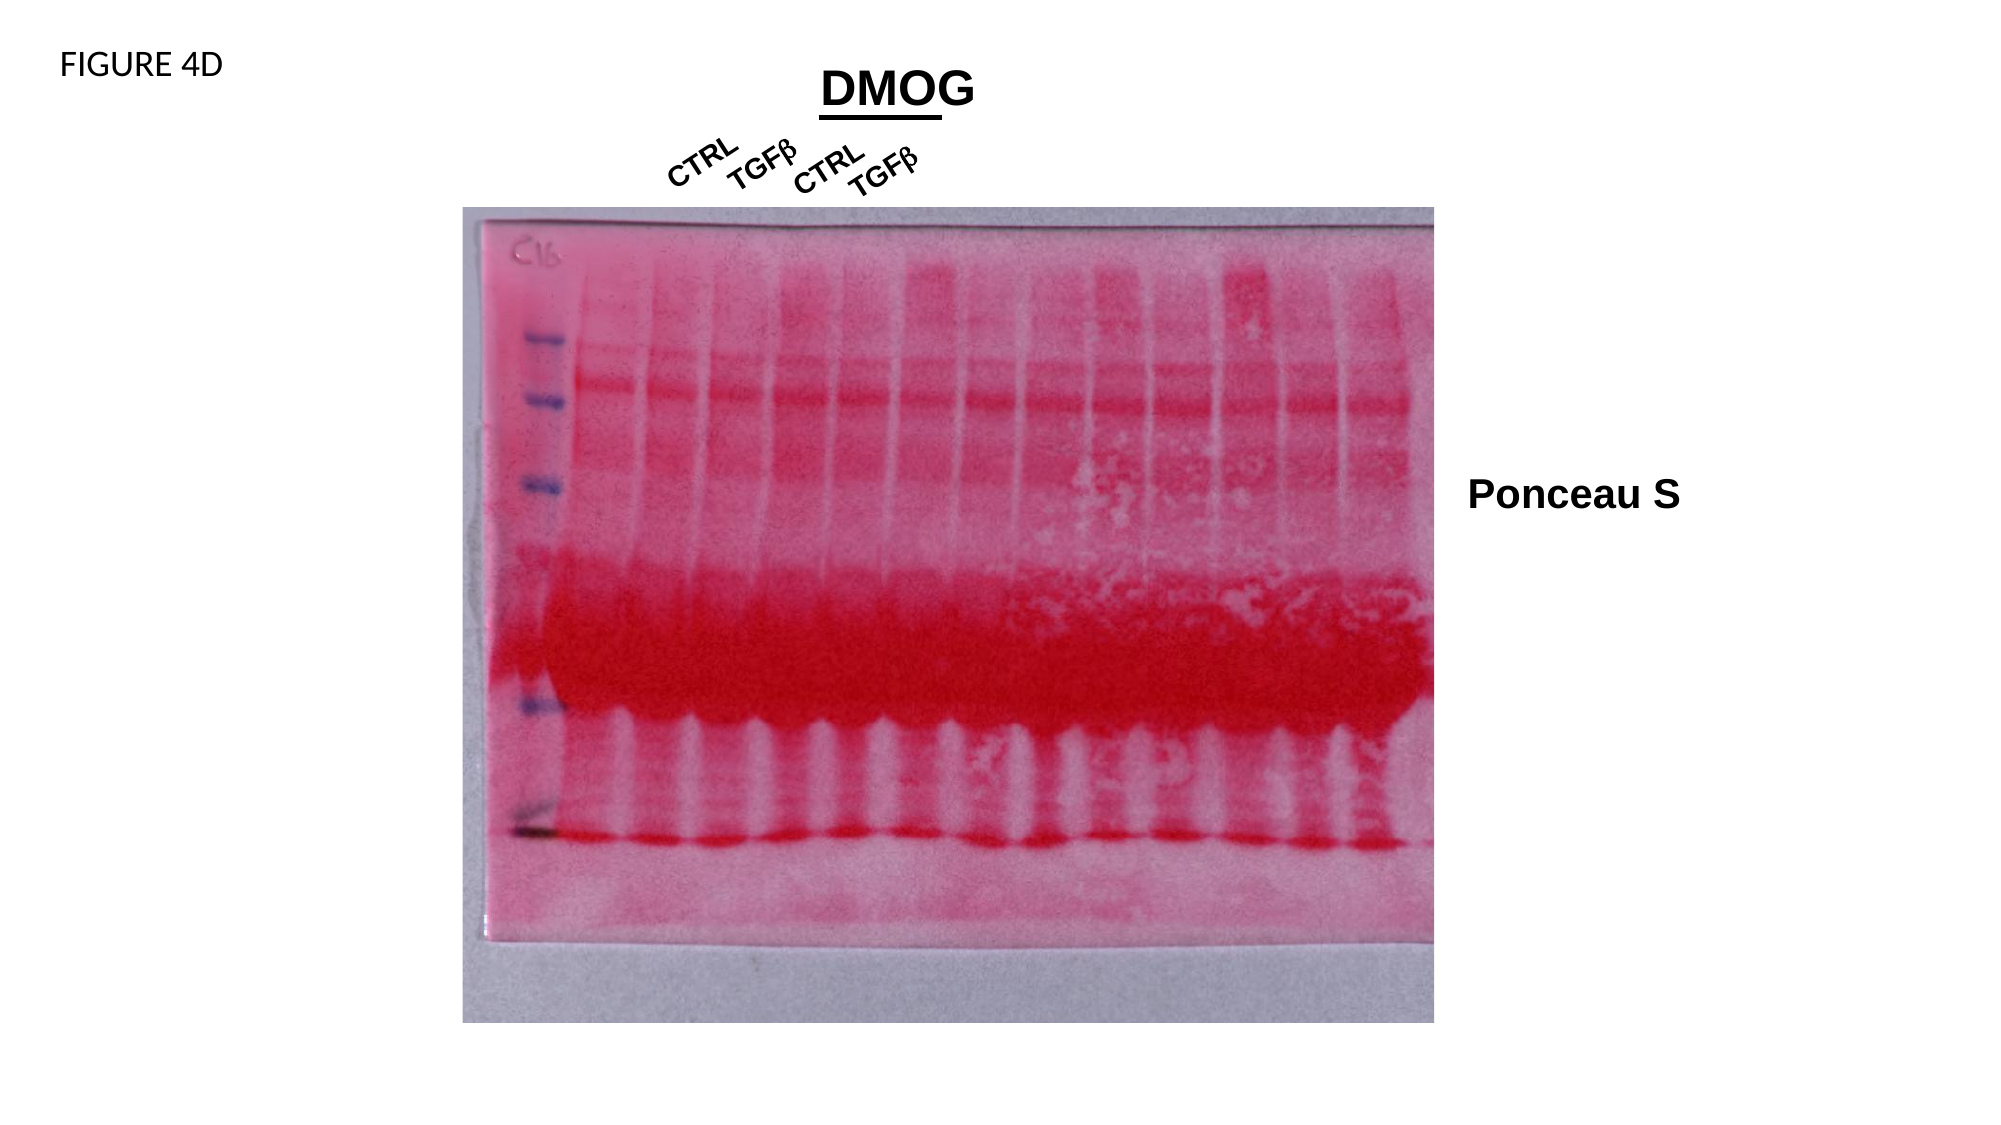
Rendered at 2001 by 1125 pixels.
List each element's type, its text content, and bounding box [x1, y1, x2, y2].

text_box TGFb [818, 105, 1005, 207]
text_box FIGURE 4D [45, 31, 239, 92]
text_box Ponceau S [1452, 459, 1696, 524]
text_box TGFb [697, 105, 884, 207]
picture [462, 207, 1435, 1023]
text_box DMOG [805, 48, 1116, 105]
text_box CTRL [880, 105, 933, 117]
text_box CTRL [761, 118, 916, 207]
text_box CTRL [629, 73, 805, 207]
